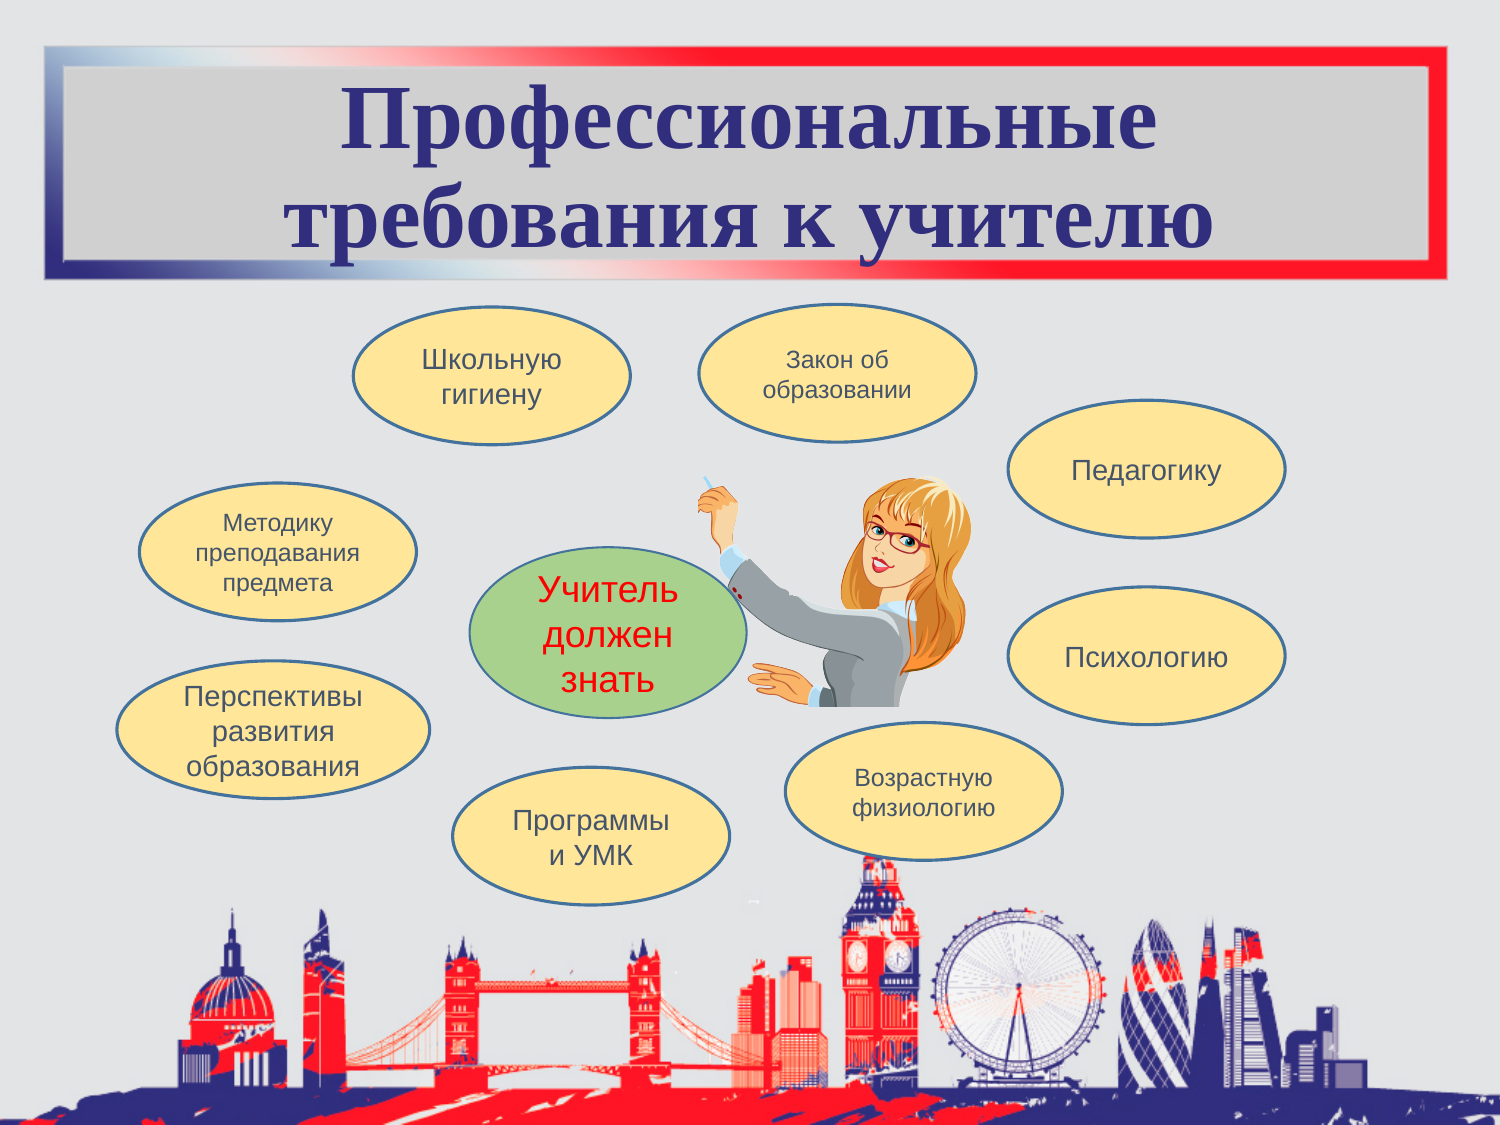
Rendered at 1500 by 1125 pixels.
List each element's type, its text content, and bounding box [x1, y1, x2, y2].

text_box Педагогику [1007, 399, 1287, 540]
title Профессиональные требования к учителю [103, 59, 1397, 278]
text_box Учитель должен знать [468, 546, 698, 720]
text_box Программы и УМК [451, 766, 731, 907]
text_box Перспективы развития образования [115, 659, 431, 800]
text_box Методику преподавания предмета [138, 481, 418, 622]
text_box Психологию [1030, 585, 1287, 726]
picture [0, 0, 1500, 1125]
text_box Школьную гигиену [352, 305, 632, 446]
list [698, 469, 1030, 707]
text_box Закон об образовании [697, 303, 978, 444]
text_box Возрастную физиологию [784, 721, 1064, 862]
